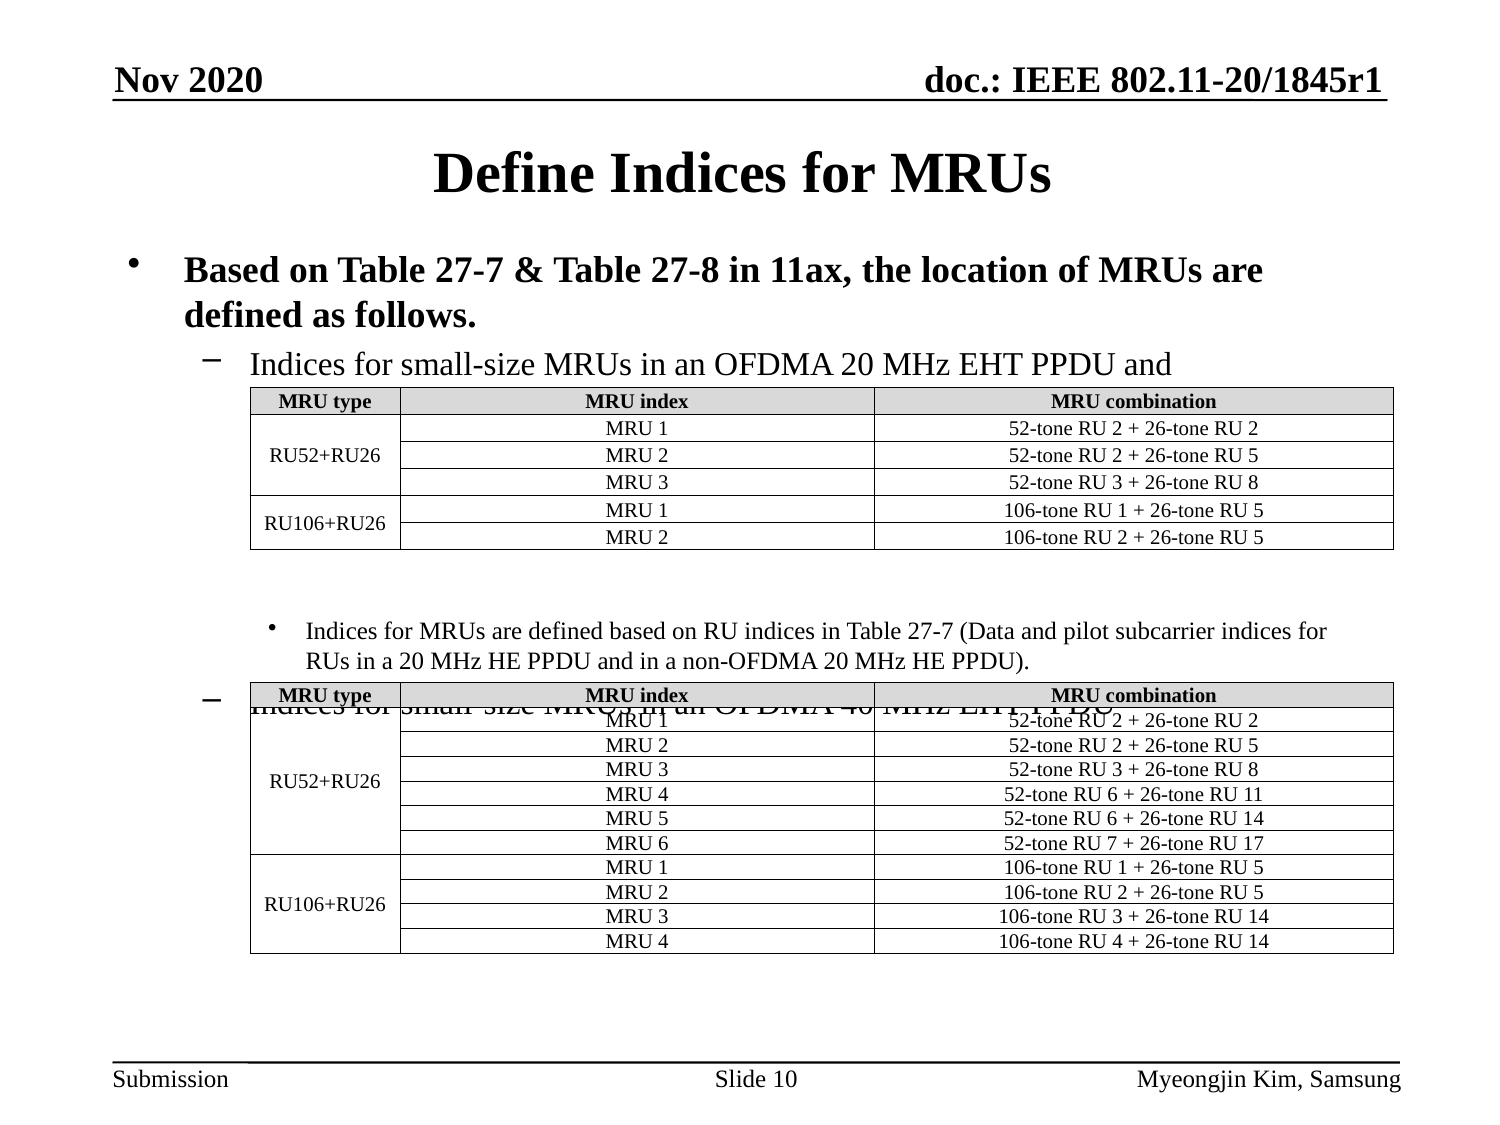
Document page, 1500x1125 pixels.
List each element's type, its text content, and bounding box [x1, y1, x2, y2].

table_cell MRU 4 [401, 782, 874, 805]
table_cell RU52+RU26 [251, 708, 400, 854]
table_cell 106-tone RU 3 + 26-tone RU 14 [875, 904, 1393, 928]
table_cell MRU 2 [401, 880, 874, 903]
table_header MRU index [401, 388, 874, 414]
table_cell 52-tone RU 6 + 26-tone RU 14 [875, 806, 1393, 830]
table_cell MRU 1 [401, 708, 874, 731]
table_cell MRU 2 [401, 442, 874, 468]
table_cell RU106+RU26 [251, 855, 400, 953]
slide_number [114, 54, 309, 101]
table_header MRU combination [875, 683, 1393, 707]
table_header MRU index [401, 683, 874, 707]
table_cell 52-tone RU 2 + 26-tone RU 2 [875, 708, 1393, 731]
table_header MRU type [251, 683, 400, 707]
table_cell MRU 2 [401, 523, 874, 549]
table_header MRU type [251, 388, 400, 414]
table_cell MRU 4 [401, 929, 874, 953]
table_cell MRU 5 [401, 806, 874, 830]
table_cell MRU 1 [401, 855, 874, 879]
table_cell MRU 1 [401, 496, 874, 522]
table_cell MRU 3 [401, 904, 874, 928]
table_cell 52-tone RU 2 + 26-tone RU 2 [875, 415, 1393, 441]
table_cell 52-tone RU 3 + 26-tone RU 8 [875, 757, 1393, 781]
table_cell 106-tone RU 2 + 26-tone RU 5 [875, 523, 1393, 549]
table_cell 52-tone RU 2 + 26-tone RU 5 [875, 442, 1393, 468]
table_cell 52-tone RU 6 + 26-tone RU 11 [875, 782, 1393, 805]
table_cell 106-tone RU 2 + 26-tone RU 5 [875, 880, 1393, 903]
table_cell MRU 2 [401, 732, 874, 756]
title Define Indices for MRUs [112, 112, 1388, 226]
table_cell 106-tone RU 4 + 26-tone RU 14 [875, 929, 1393, 953]
table_cell RU52+RU26 [251, 415, 400, 495]
table_cell 52-tone RU 3 + 26-tone RU 8 [875, 469, 1393, 495]
list Based on Table 27-7 & Table 27-8 in 11ax, the location of MRUs are defined as follows. Indices for small-size MRUs in an OFDMA 20 MHz EHT PPDU and Indices for MRUs are defined based on RU indices in Table 27-7 (Data and pilot subcarrier indices for RUs in a 20 MHz HE PPDU and in a non-OFDMA 20 MHz HE PPDU). Indices for small-size MRUs in an OFDMA 40 MHz EHT PPDU Indices for MRUs are defined based on RU indices in Table 27-8 (Data and pilot subcarrier indices for RUs in a 40 MHz HE PPDU and in a non-OFDMA 40 MHz HE PPDU). [112, 237, 1388, 1001]
table_cell MRU 6 [401, 831, 874, 854]
table_cell 106-tone RU 1 + 26-tone RU 5 [875, 496, 1393, 522]
footer Myeongjin Kim, Samsung [1130, 1061, 1402, 1093]
table_cell 106-tone RU 1 + 26-tone RU 5 [875, 855, 1393, 879]
slide_number Slide 10 [712, 1061, 800, 1093]
table_cell 52-tone RU 2 + 26-tone RU 5 [875, 732, 1393, 756]
table_cell MRU 3 [401, 469, 874, 495]
table_cell MRU 3 [401, 757, 874, 781]
table_header MRU combination [875, 388, 1393, 414]
table_cell RU106+RU26 [251, 496, 400, 549]
table_cell MRU 1 [401, 415, 874, 441]
table_cell 52-tone RU 7 + 26-tone RU 17 [875, 831, 1393, 854]
